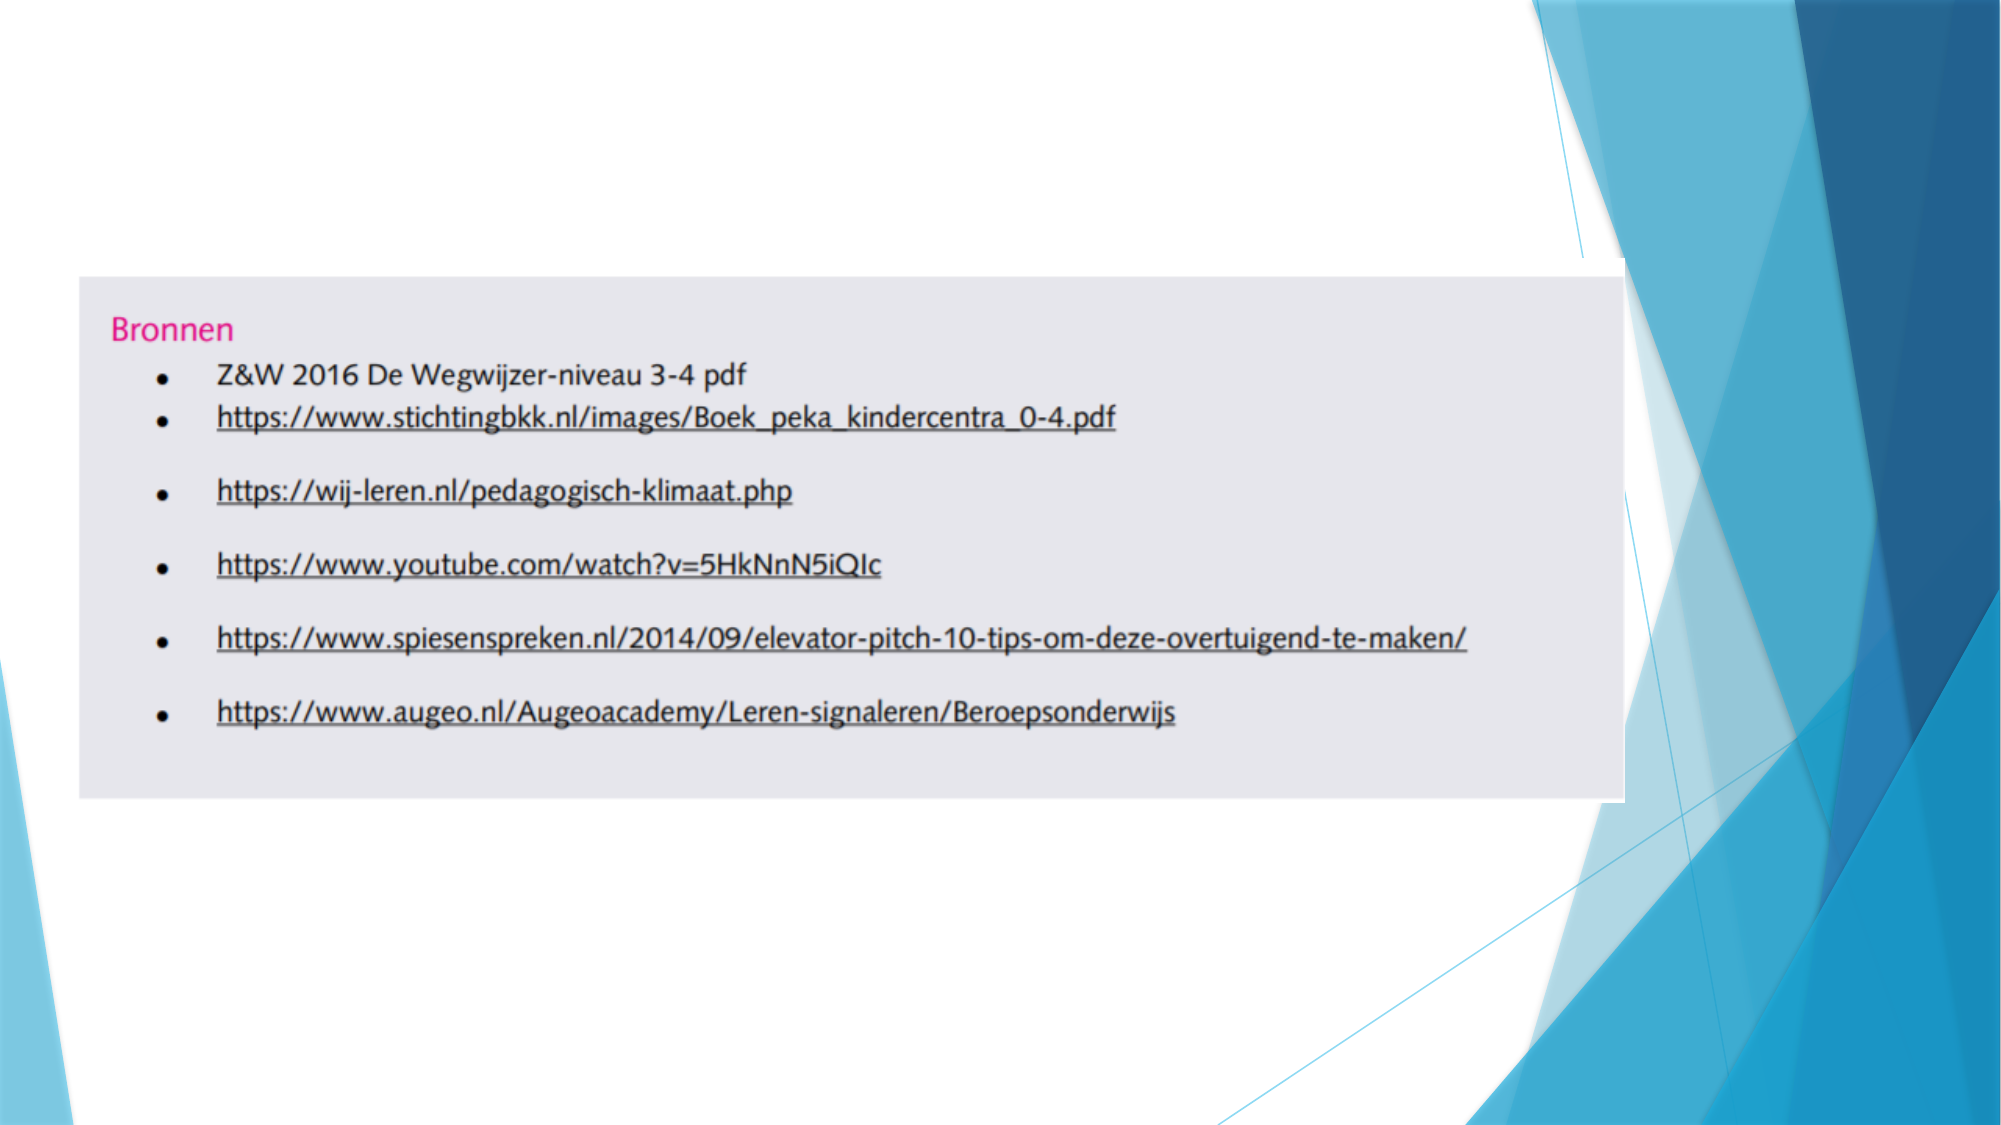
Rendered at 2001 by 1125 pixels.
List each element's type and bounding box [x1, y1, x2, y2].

picture [44, 258, 1626, 804]
